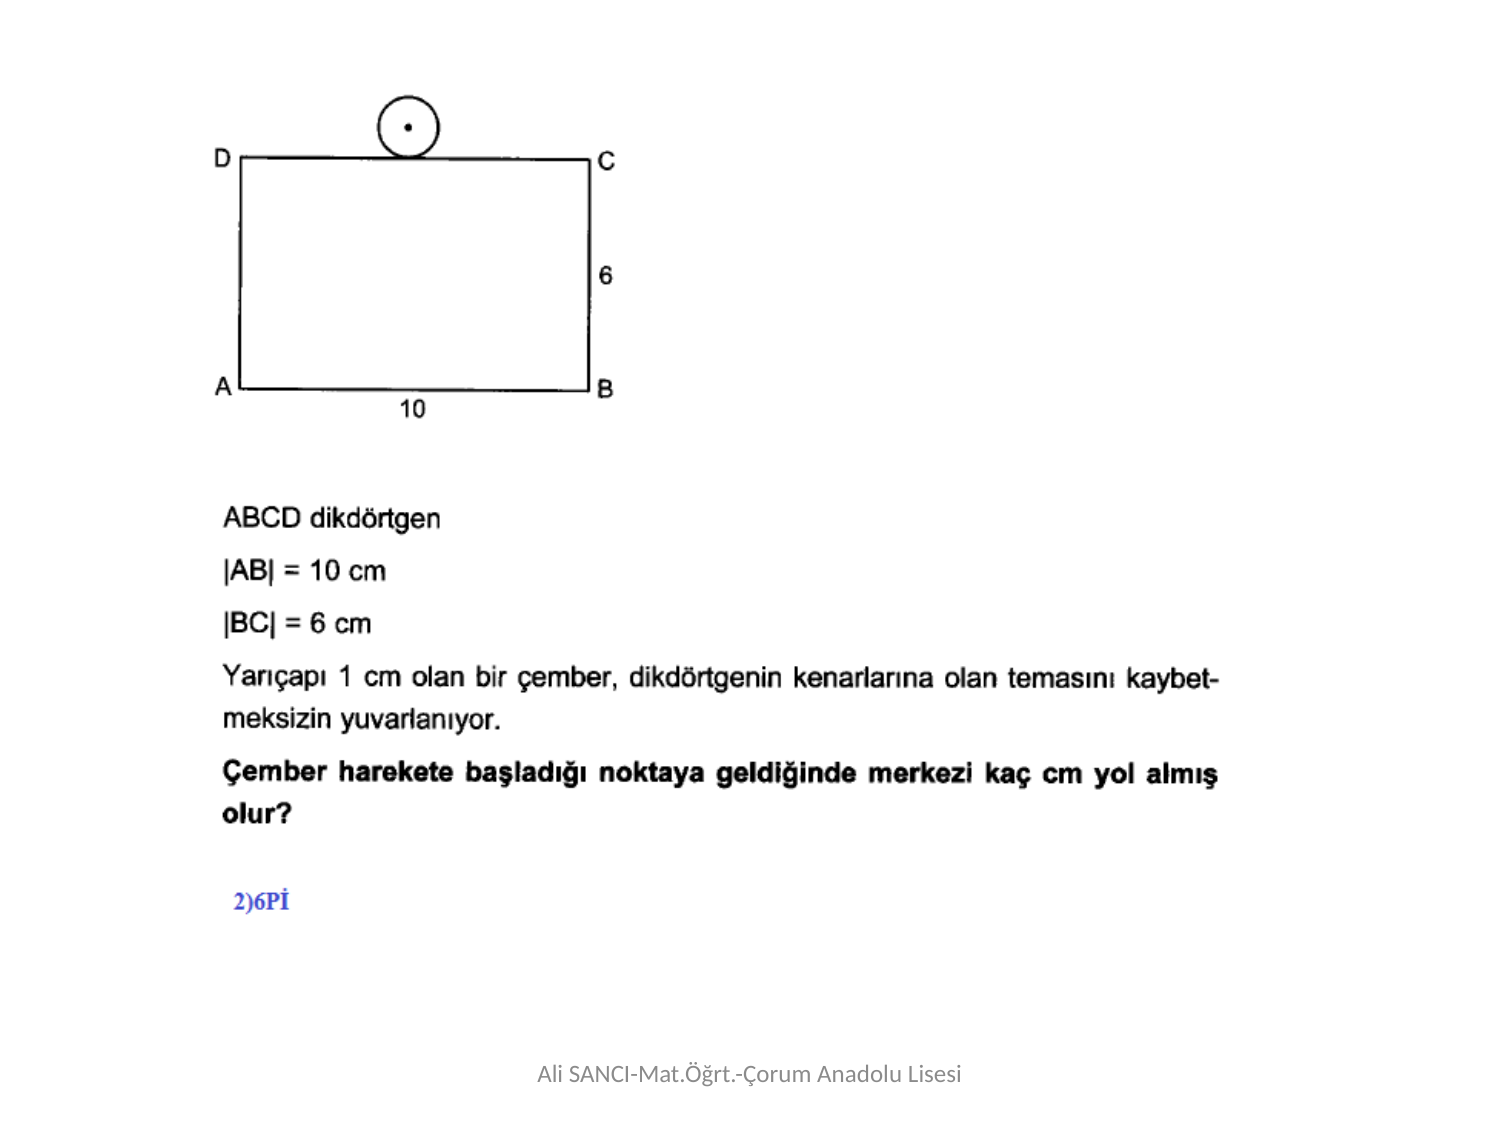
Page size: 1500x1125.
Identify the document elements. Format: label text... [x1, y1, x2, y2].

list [182, 89, 1230, 953]
footer Ali SANCI-Mat.Öğrt.-Çorum Anadolu Lisesi [512, 1042, 988, 1103]
